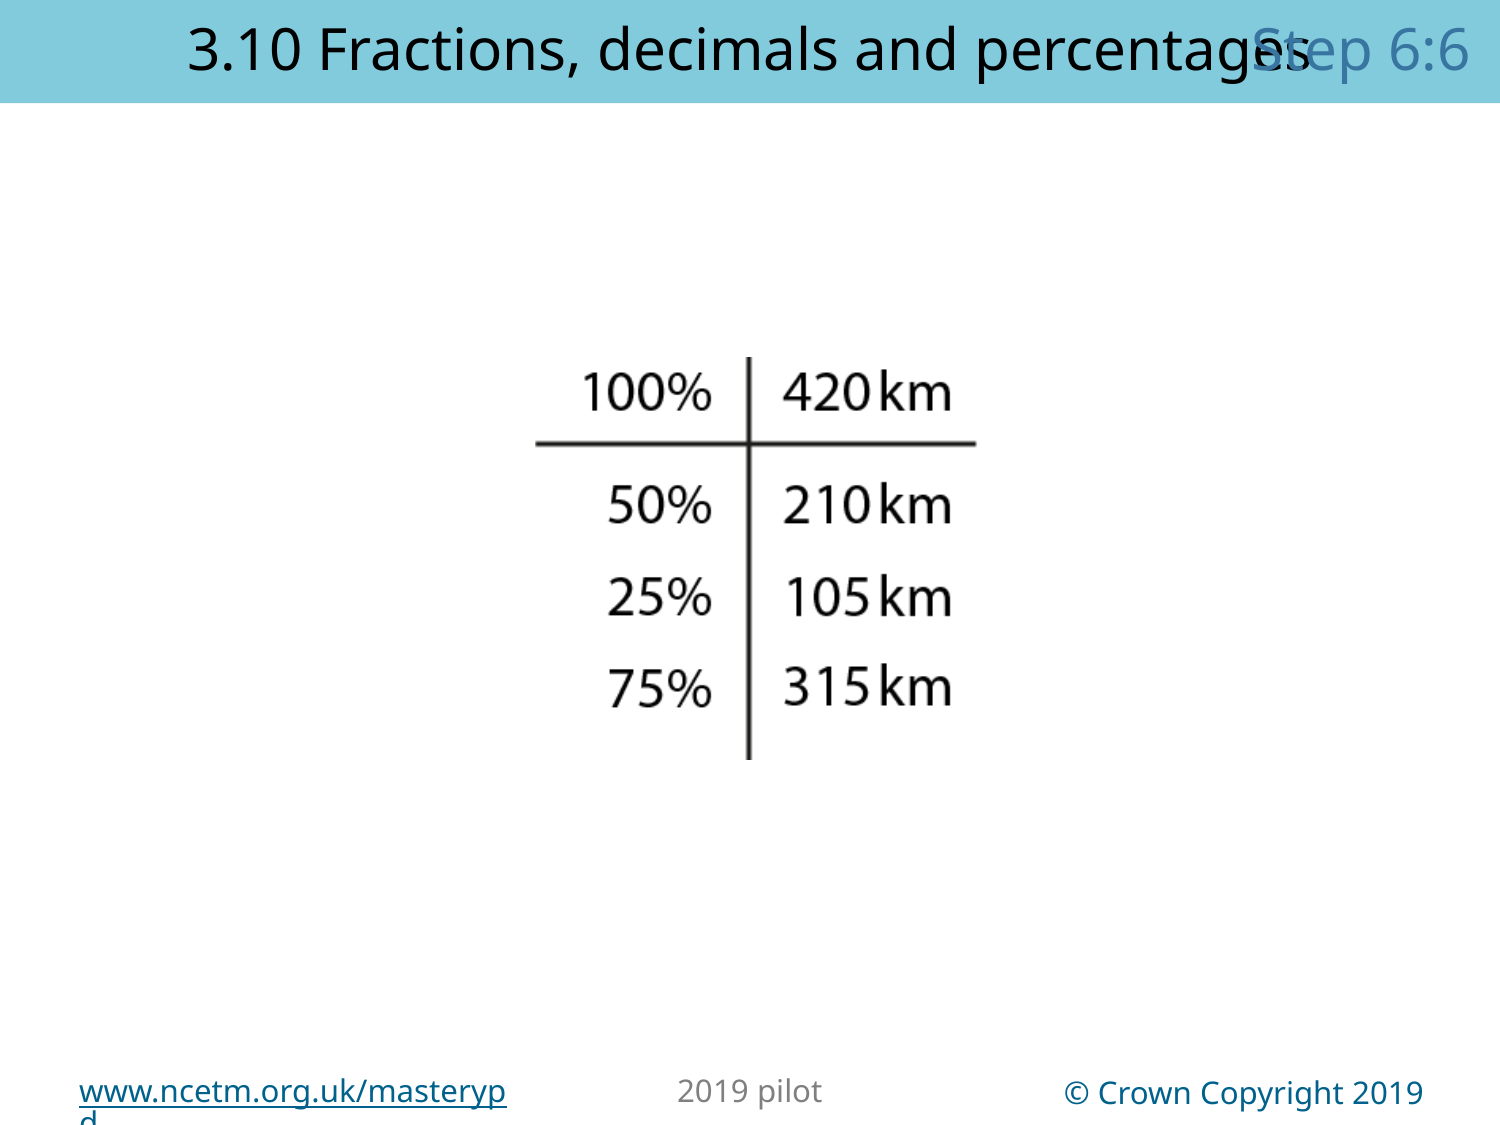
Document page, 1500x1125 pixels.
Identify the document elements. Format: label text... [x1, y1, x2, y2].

picture [102, 357, 1398, 760]
list Step 6:6 [0, 0, 1500, 104]
